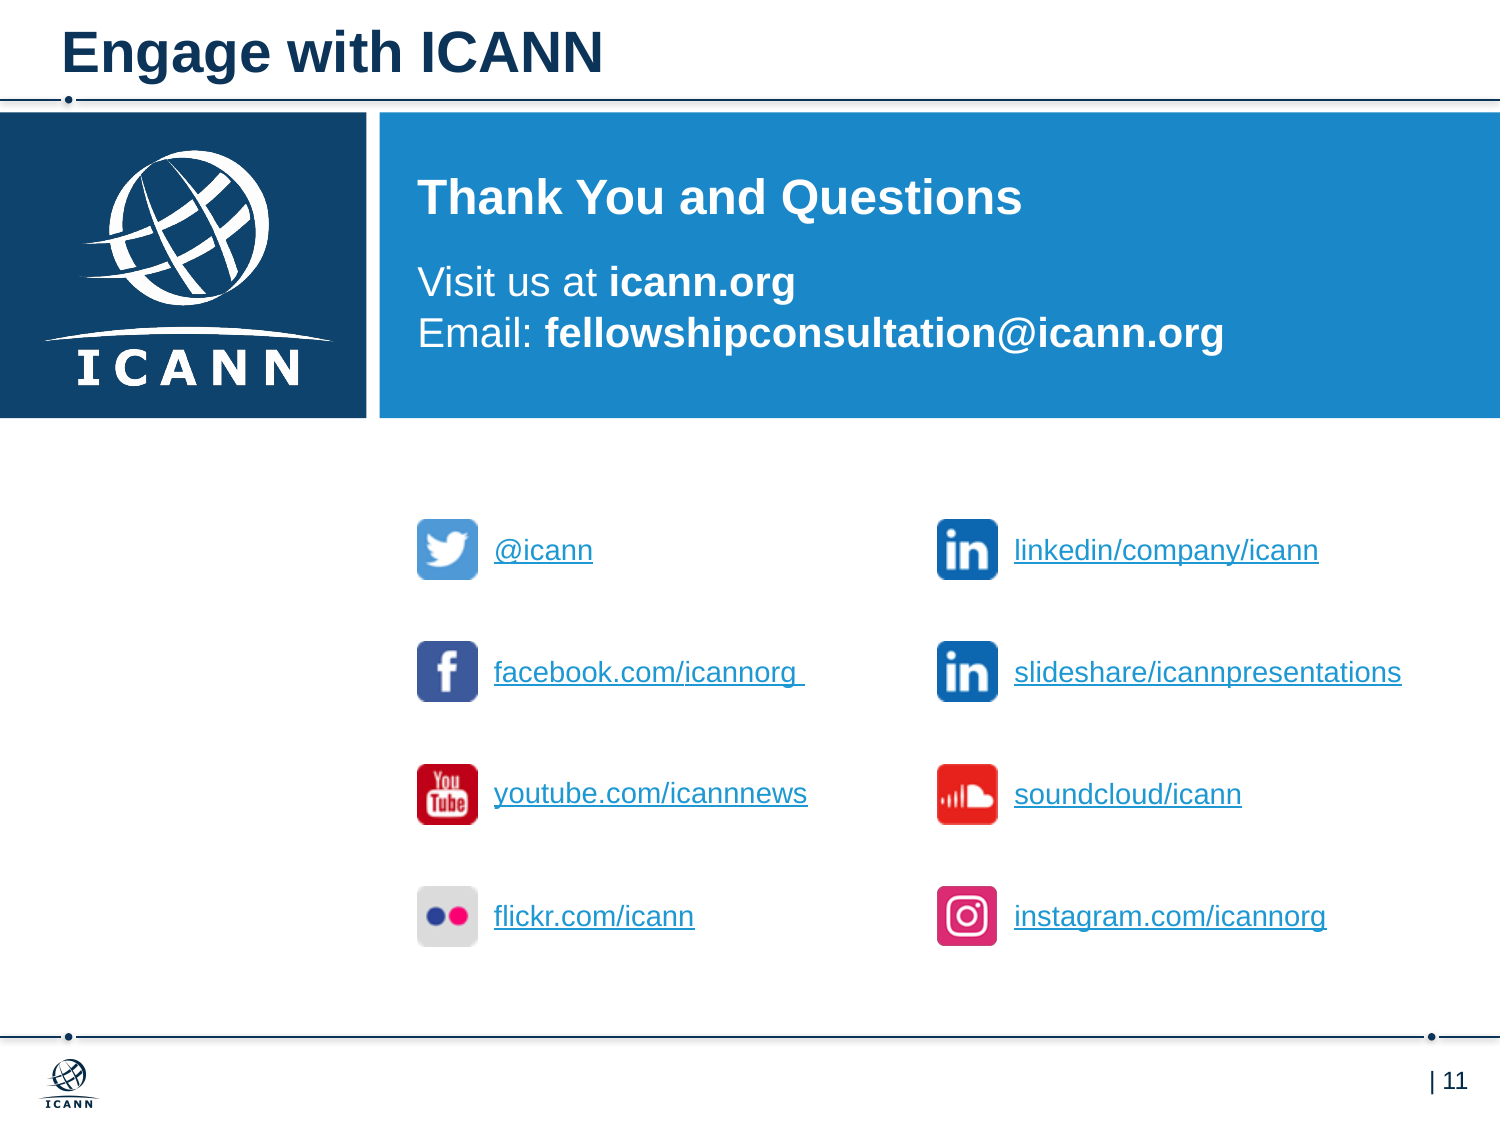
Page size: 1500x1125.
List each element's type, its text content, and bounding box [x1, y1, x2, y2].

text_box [416, 519, 1500, 947]
text_box Thank You and Questions [417, 172, 1276, 226]
picture [38, 1059, 100, 1108]
text_box Email: fellowshipconsultation@icann.org [417, 305, 1398, 363]
text_box Visit us at icann.org [417, 254, 1500, 309]
title Engage with ICANN [61, 6, 1356, 95]
